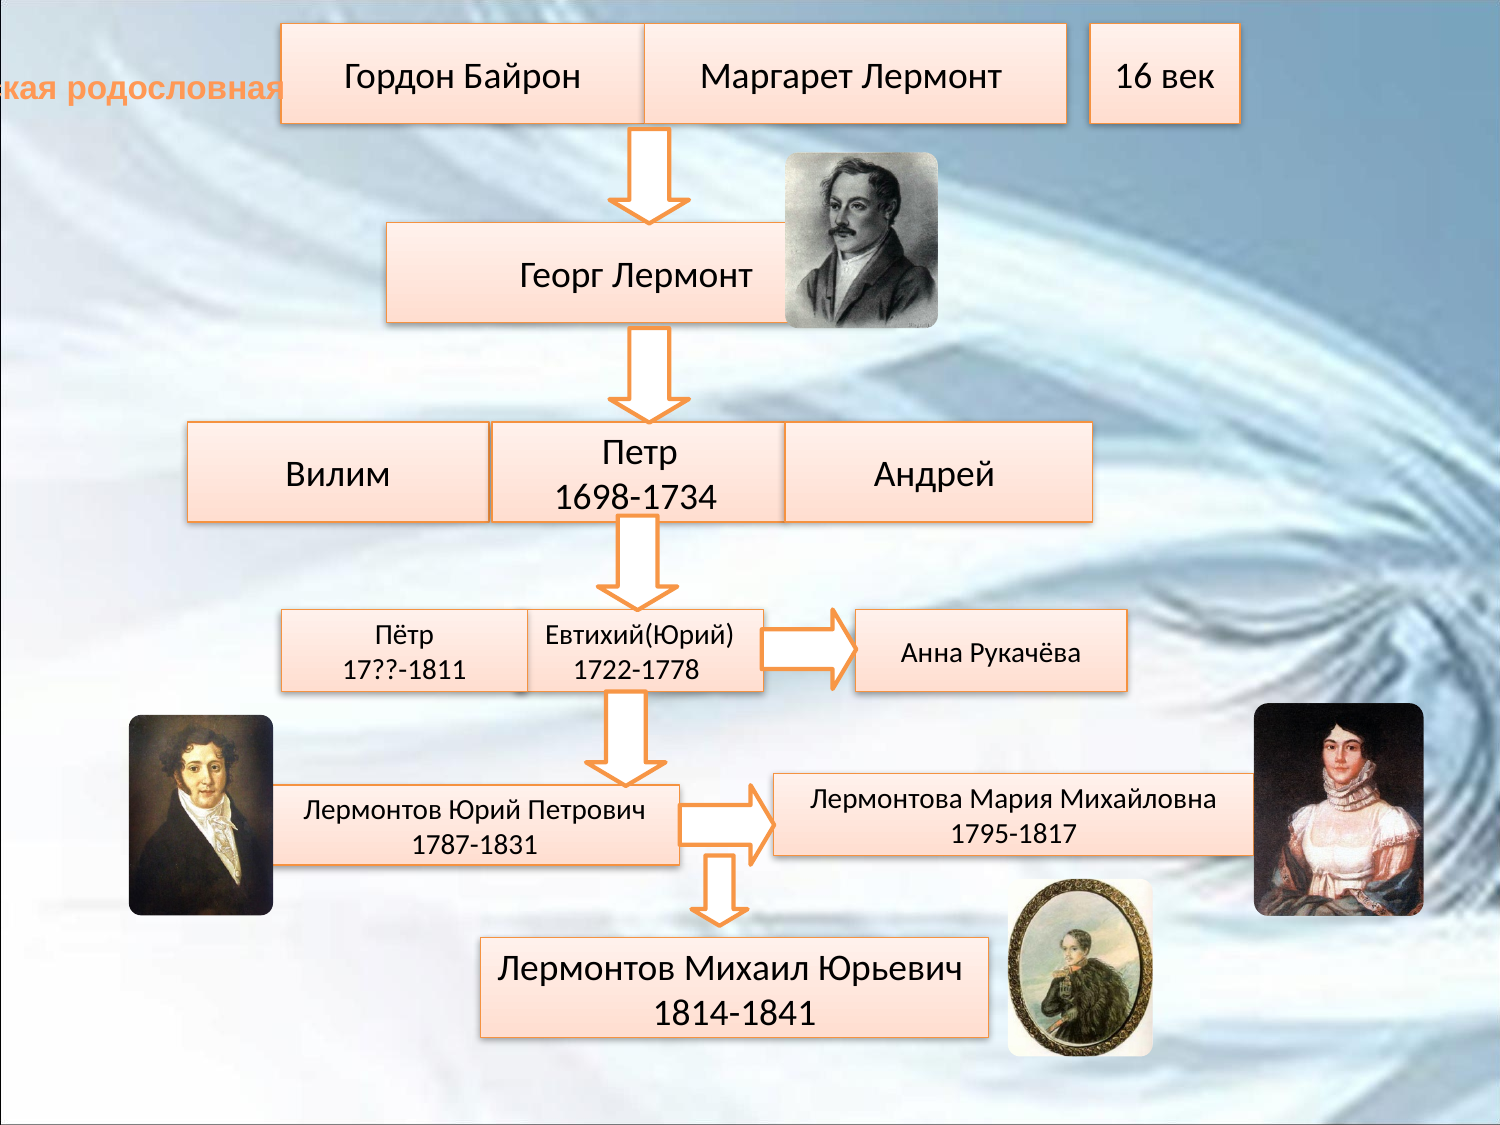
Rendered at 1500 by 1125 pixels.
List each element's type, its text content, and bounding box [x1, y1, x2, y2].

picture [0, 0, 1500, 1125]
text_box [607, 326, 692, 425]
text_box [583, 689, 668, 788]
text_box Маргарет Лермонт [644, 23, 1067, 124]
text_box Анна Рукачёва [855, 609, 1128, 692]
text_box Андрей [784, 421, 1093, 523]
text_box Петр 1698-1734 [491, 421, 782, 523]
text_box Евтихий(Юрий) 1722-1778 [529, 609, 764, 692]
text_box Вилим [187, 421, 488, 523]
text_box Шотландская родословная [0, 58, 301, 114]
text_box Георг Лермонт [386, 222, 779, 323]
text_box Лермонтова Мария Михайловна 1795-1817 [773, 773, 1248, 856]
text_box Пётр 17??-1811 [281, 609, 528, 692]
text_box [677, 783, 777, 867]
text_box Гордон Байрон [280, 23, 642, 124]
text_box [689, 853, 750, 928]
text_box [607, 126, 692, 226]
text_box 16 век [1089, 23, 1241, 124]
text_box Лермонтов Михаил Юрьевич 1814-1841 [480, 937, 989, 1038]
text_box [595, 513, 680, 612]
text_box [759, 607, 859, 692]
text_box Лермонтов Юрий Петрович 1787-1831 [279, 784, 680, 866]
